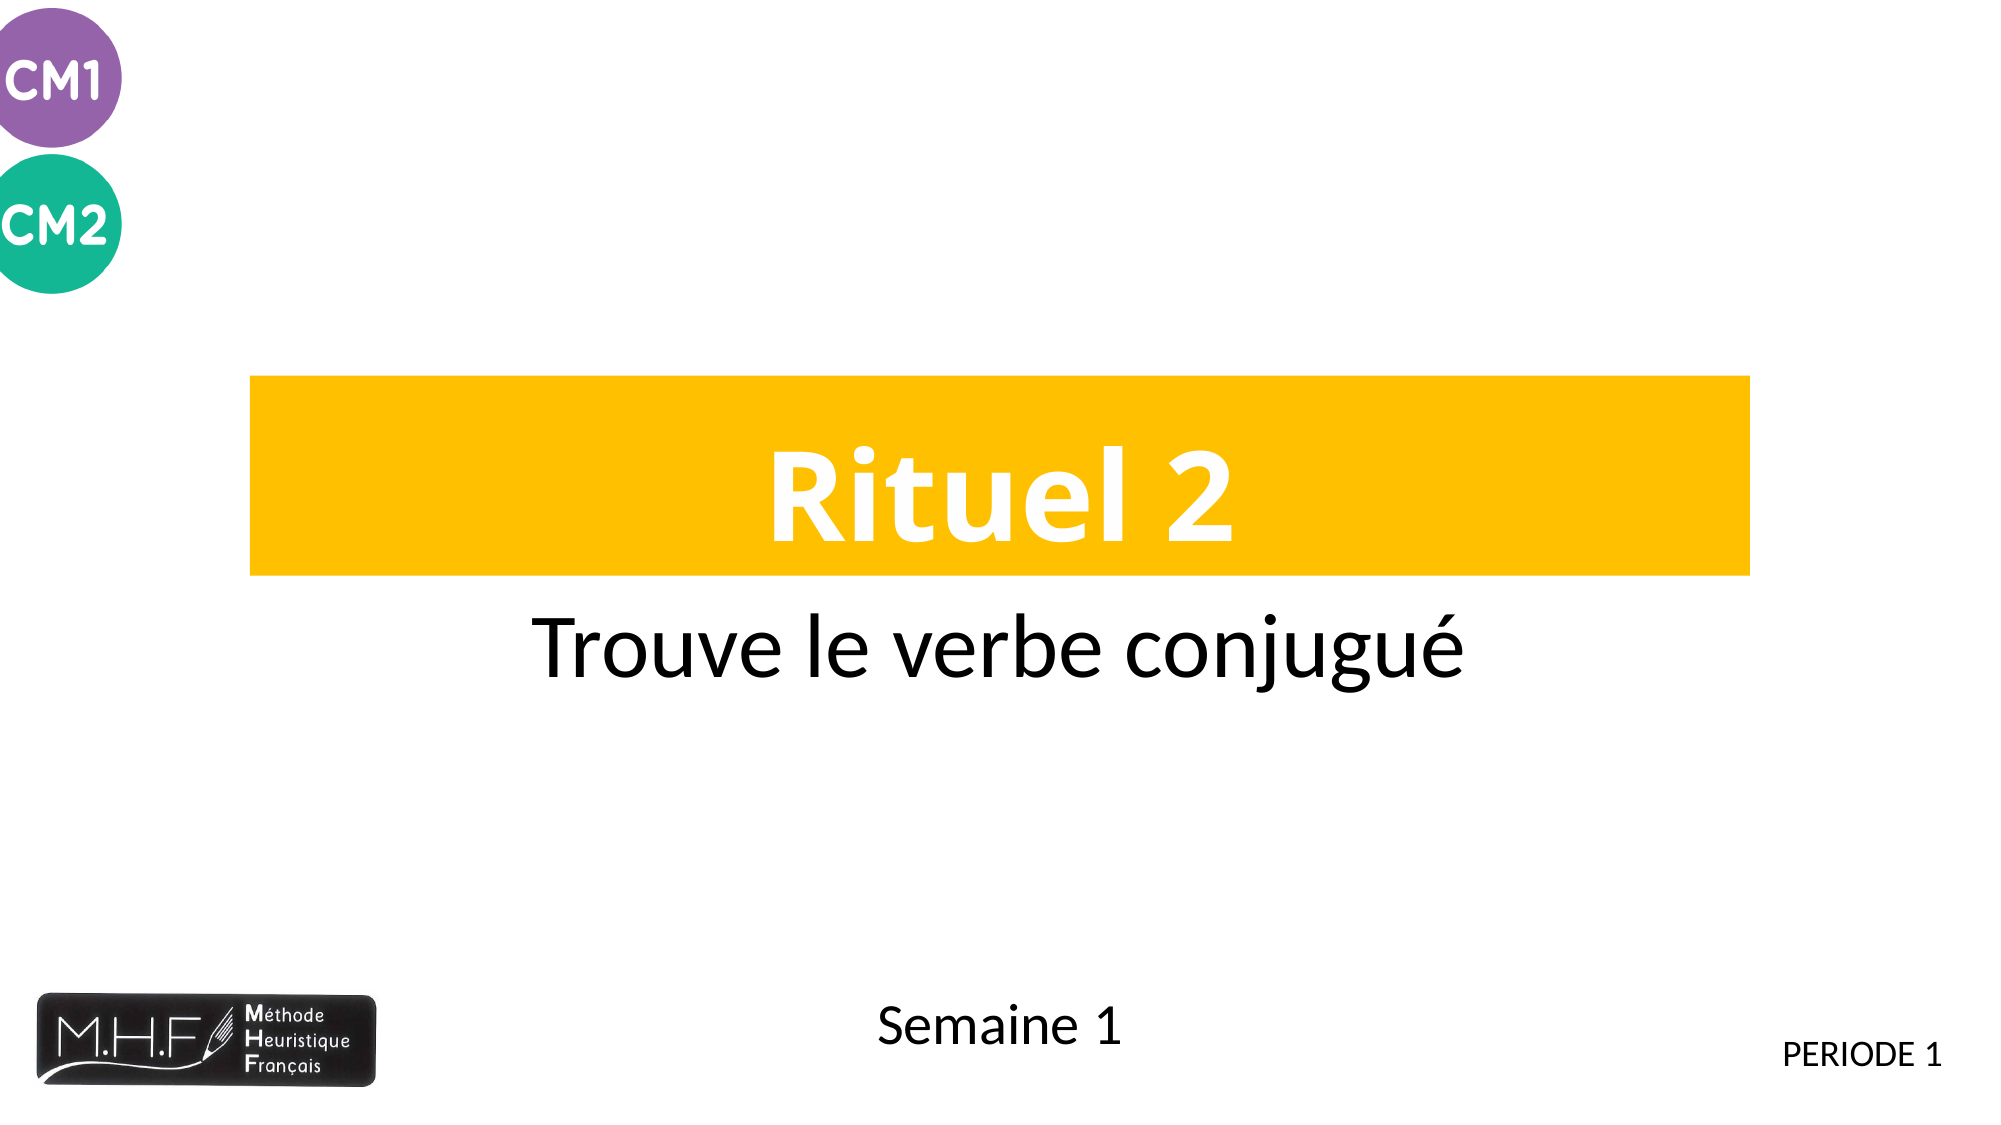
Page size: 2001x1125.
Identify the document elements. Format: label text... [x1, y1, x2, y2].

title Rituel 2 [249, 375, 1750, 576]
text_box PERIODE 1 [1750, 1021, 1967, 1082]
subtitle Trouve le verbe conjugué [249, 590, 1750, 863]
text_box Semaine 1 [249, 987, 1750, 1118]
picture [0, 0, 134, 298]
picture [33, 990, 379, 1089]
